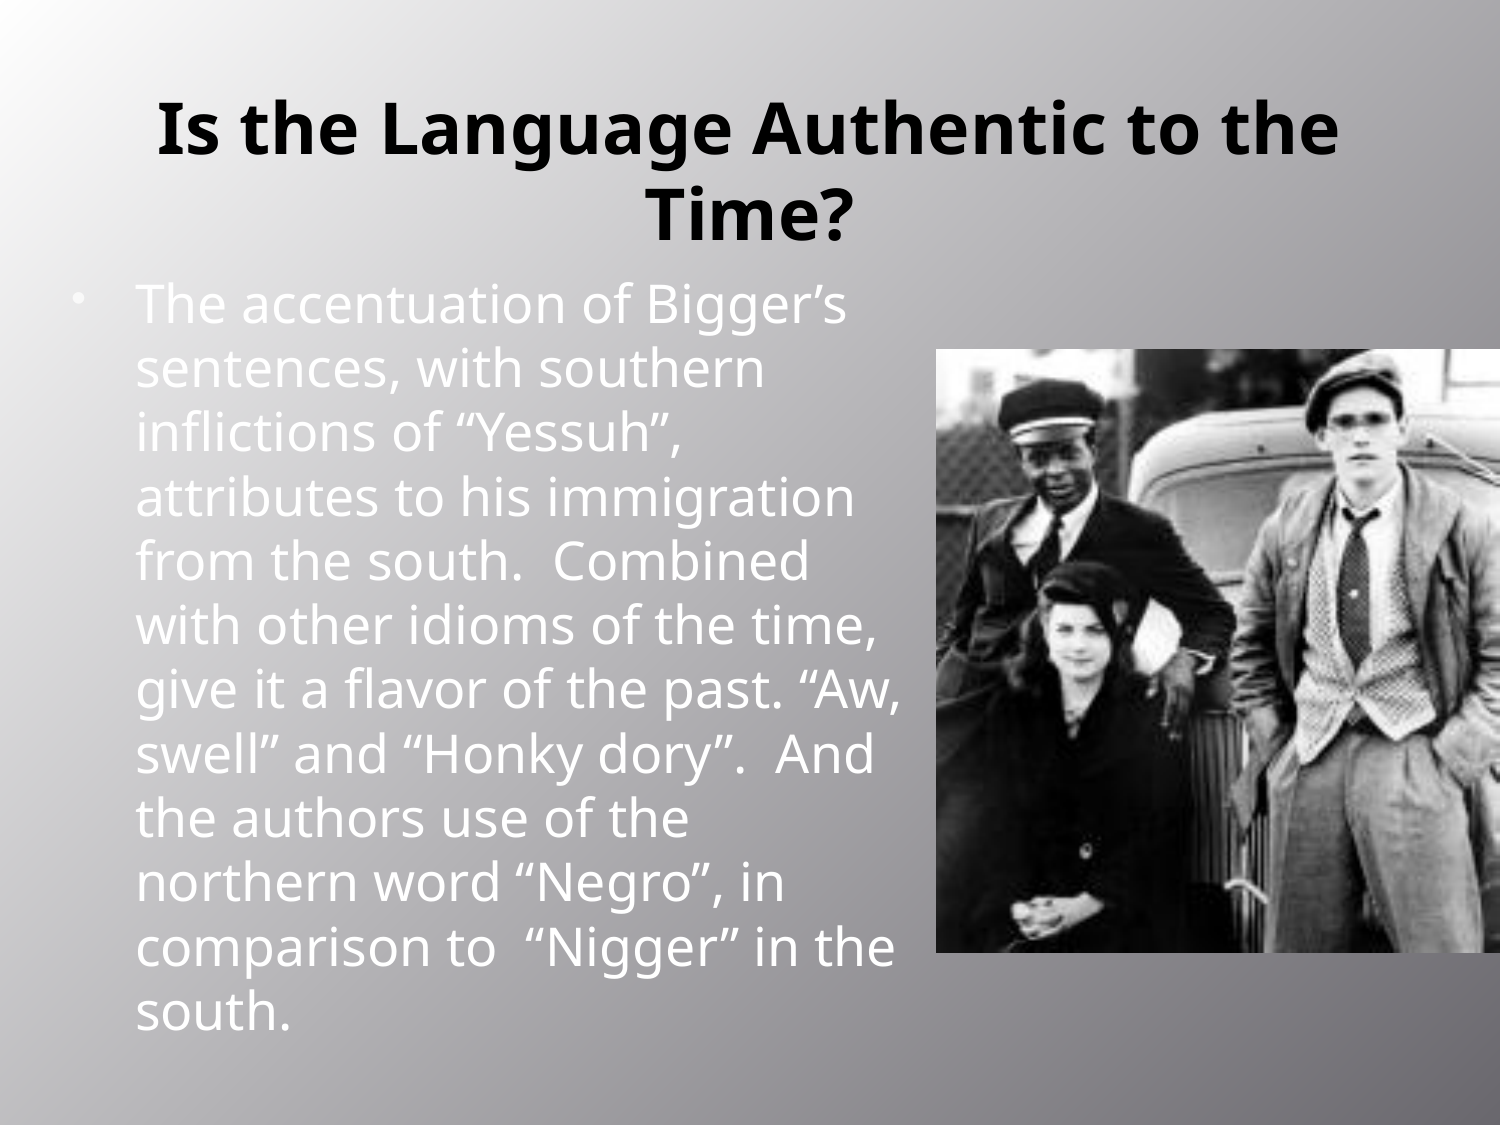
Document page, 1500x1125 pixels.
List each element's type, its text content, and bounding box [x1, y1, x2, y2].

title Is the Language Authentic to the Time? [75, 75, 1425, 263]
picture [936, 349, 1500, 953]
list The accentuation of Bigger’s sentences, with southern inflictions of “Yessuh”, attributes to his immigration from the south. Combined with other idioms of the time, give it a flavor of the past. “Aw, swell” and “Honky dory”. And the authors use of the northern word “Negro”, in comparison to “Nigger” in the south. [37, 187, 938, 1050]
